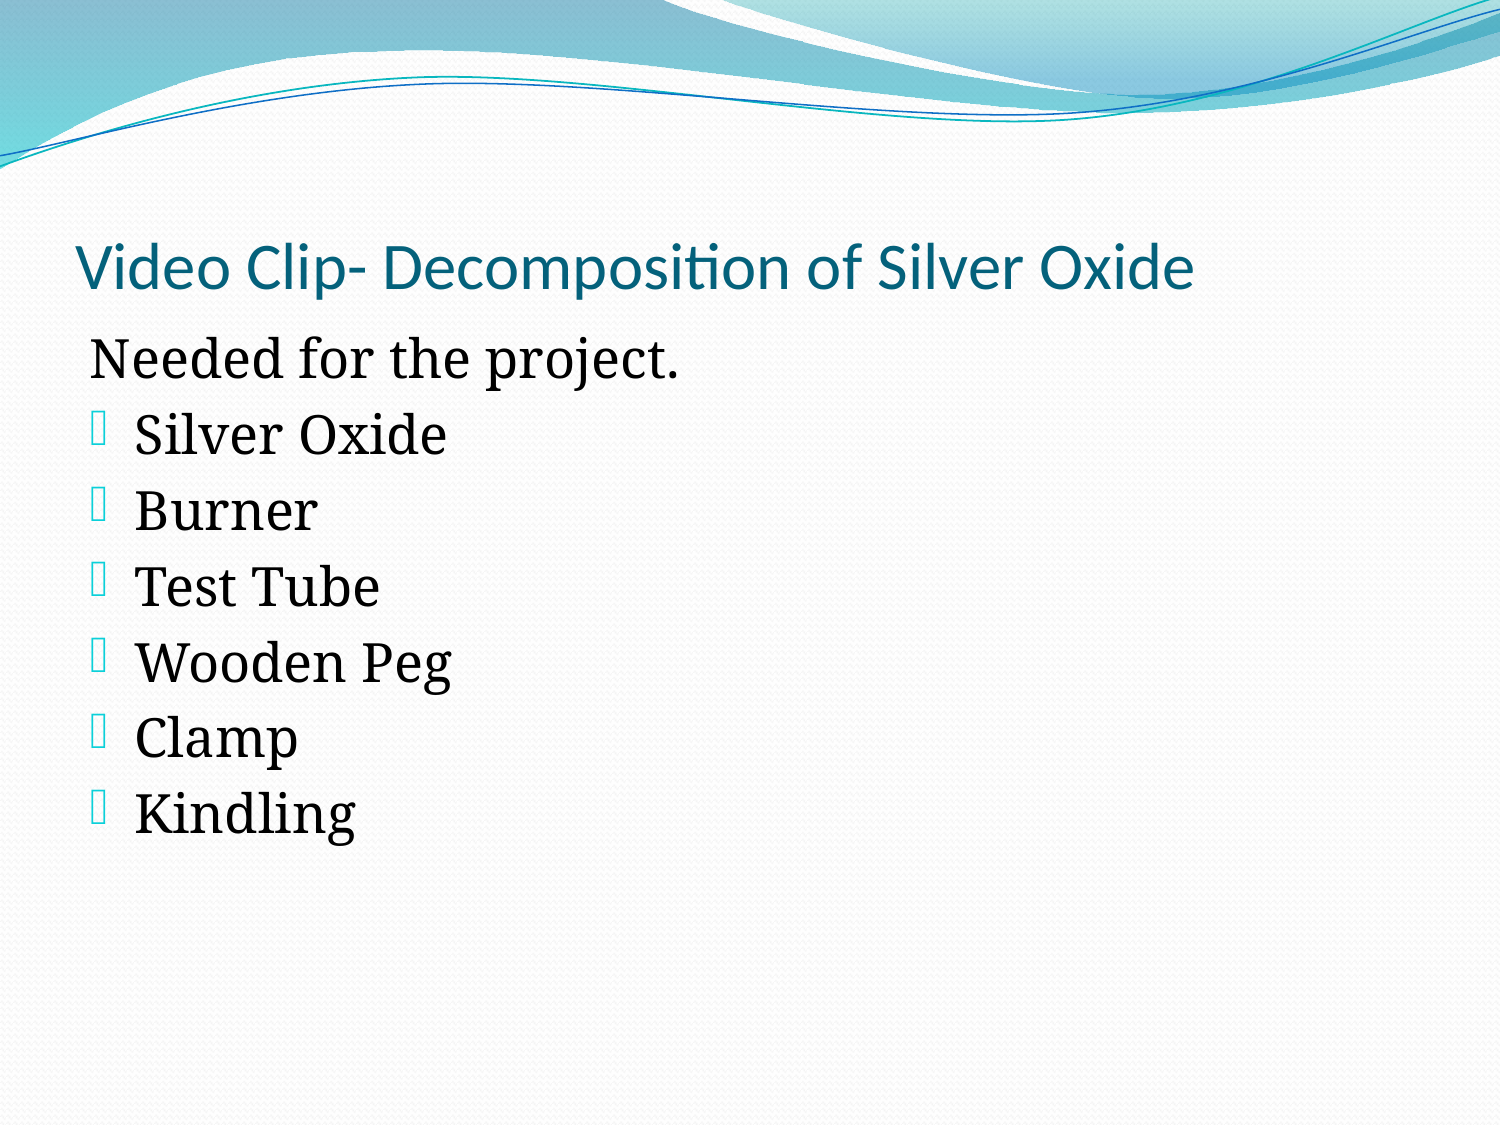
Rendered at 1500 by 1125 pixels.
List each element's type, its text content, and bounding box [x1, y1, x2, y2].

title Video Clip- Decomposition of Silver Oxide [75, 115, 1425, 303]
list Needed for the project. Silver Oxide Burner Test Tube Wooden Peg Clamp Kindling [75, 317, 1425, 1038]
